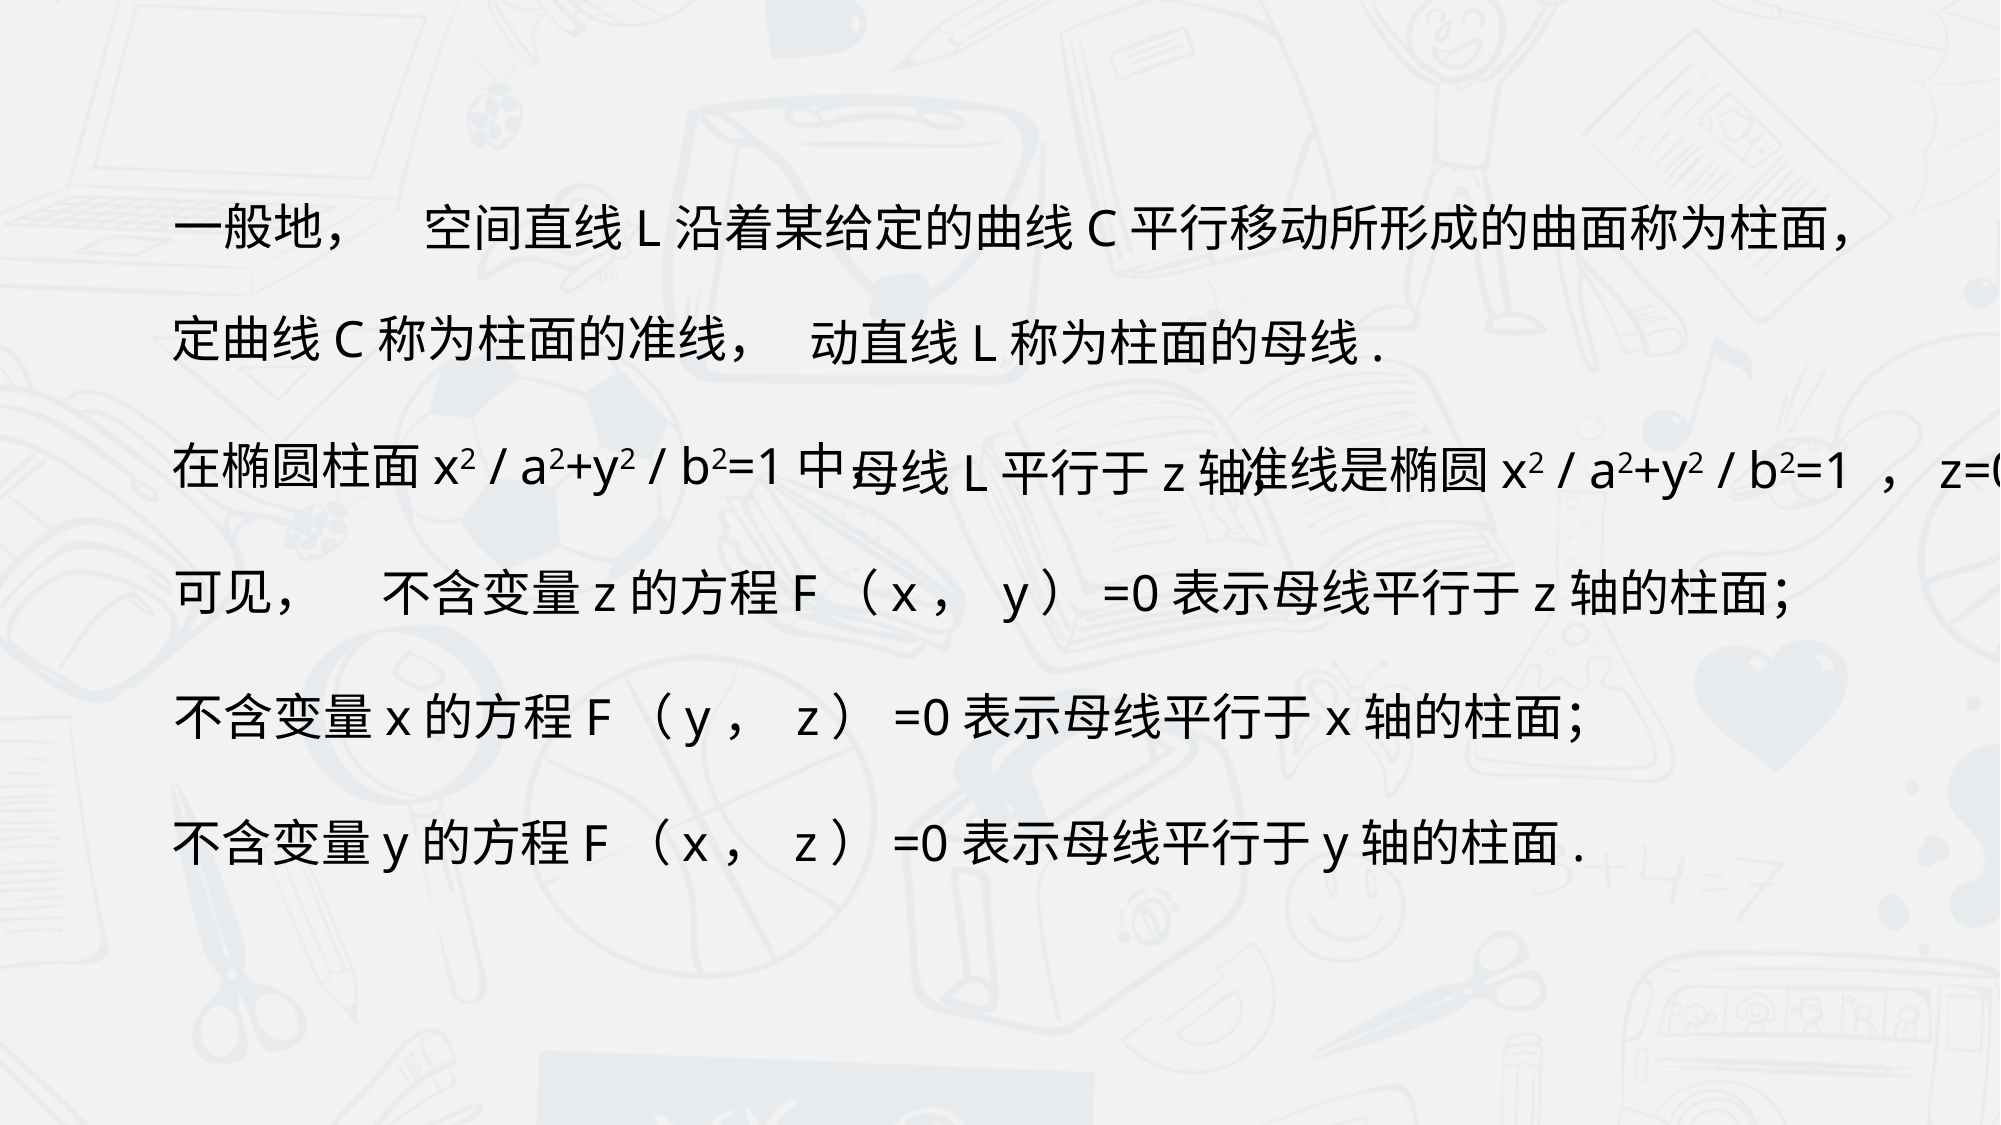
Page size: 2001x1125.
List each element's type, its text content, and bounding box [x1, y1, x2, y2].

text_box 准线是椭圆x2 / a2+y2 / b2=1 ，z=0. [1181, 453, 2000, 507]
text_box 不含变量x的方程F（y， z）=0表示母线平行于x轴的柱面； [158, 700, 2000, 754]
text_box 一般地， [158, 209, 1160, 263]
text_box 不含变量y的方程F（x， z）=0表示母线平行于y轴的柱面. [112, 825, 1829, 879]
text_box 定曲线C称为柱面的准线， [113, 322, 1708, 375]
text_box 动直线L称为柱面的母线. [750, 326, 2000, 379]
text_box 可见， [158, 575, 1160, 628]
text_box 母线L平行于z轴， [791, 456, 2000, 510]
text_box 不含变量z的方程F（x， y）=0表示母线平行于z轴的柱面； [323, 576, 2000, 629]
text_box 在椭圆柱面x2 / a2+y2 / b2=1中， [113, 449, 1708, 503]
text_box 空间直线L沿着某给定的曲线C平行移动所形成的曲面称为柱面， [365, 211, 2000, 264]
